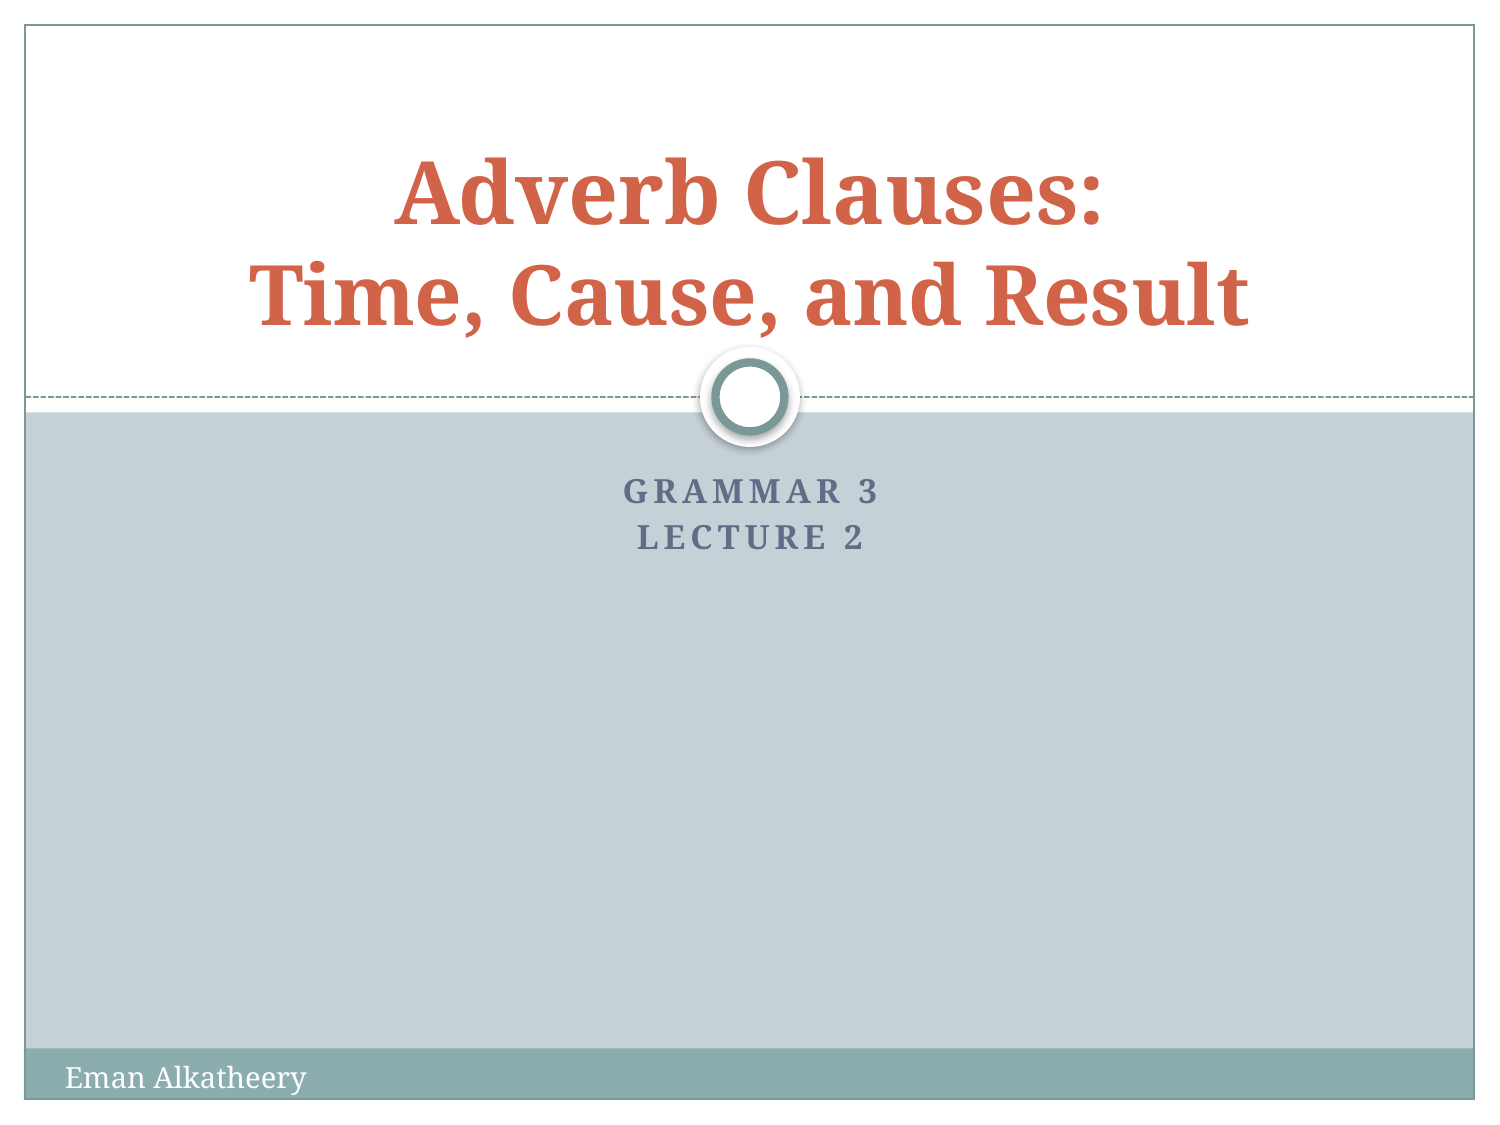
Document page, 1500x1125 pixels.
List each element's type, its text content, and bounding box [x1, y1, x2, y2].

subtitle Grammar 3 Lecture 2 [225, 462, 1275, 750]
footer Eman Alkatheery [50, 1051, 638, 1112]
title Adverb Clauses: Time, Cause, and Result [112, 62, 1388, 350]
